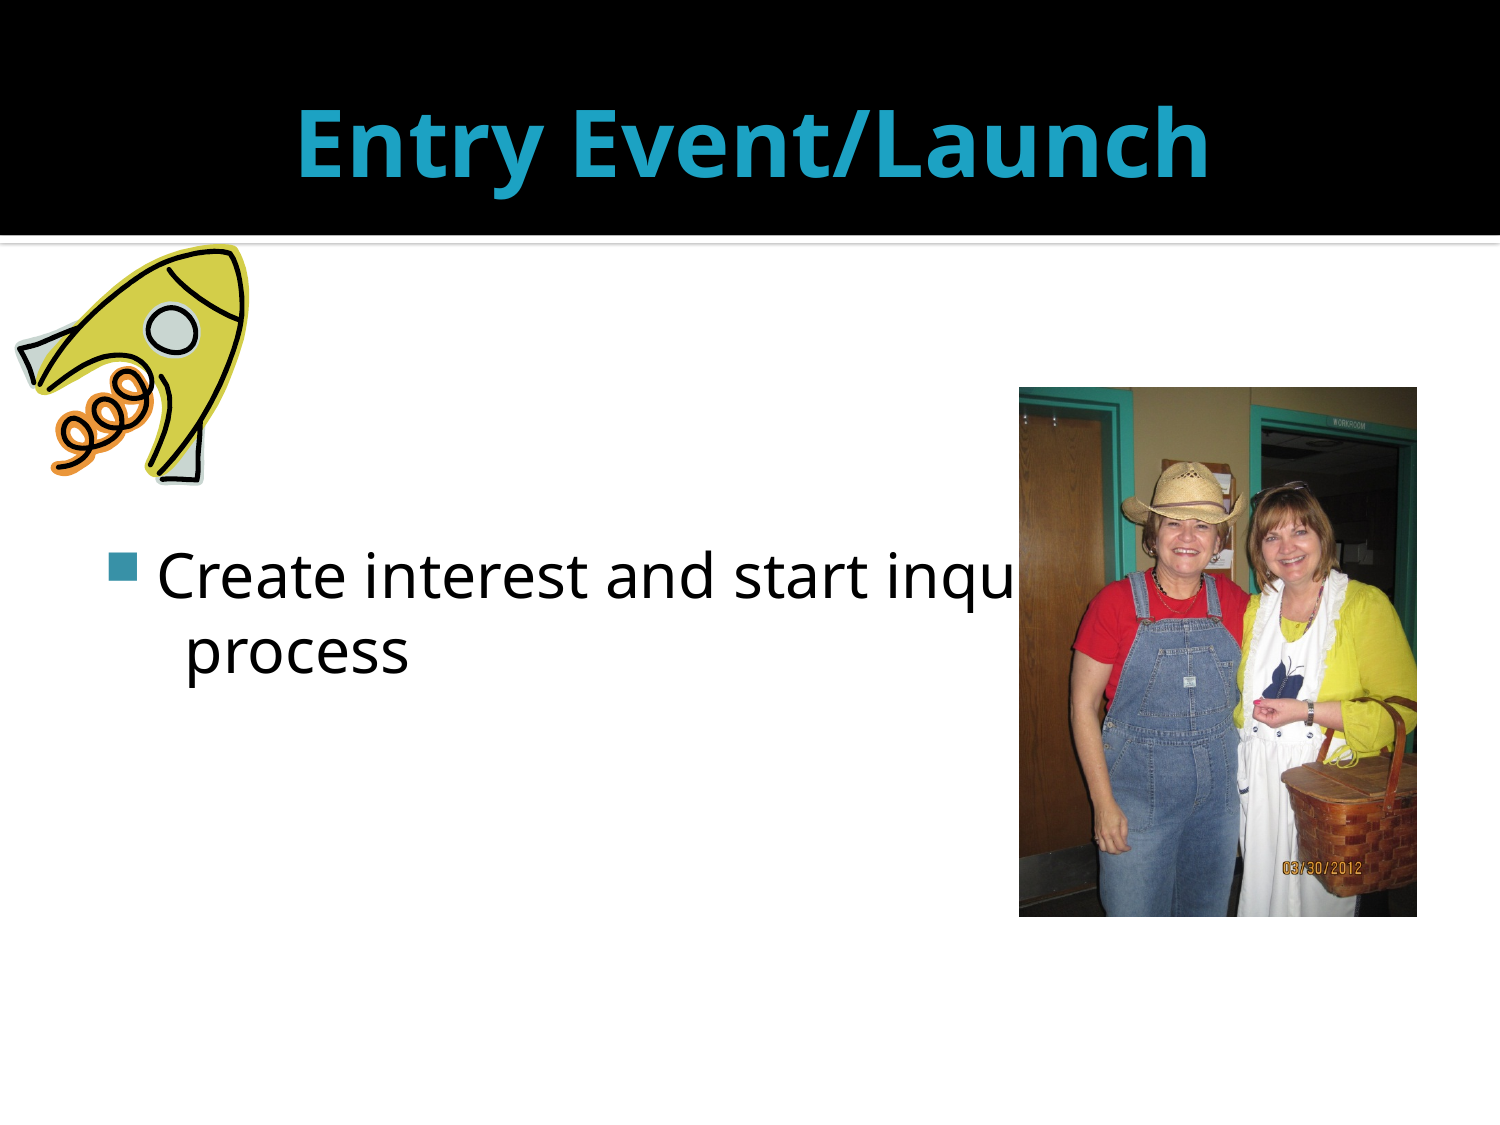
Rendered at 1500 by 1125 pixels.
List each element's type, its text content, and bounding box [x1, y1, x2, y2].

title Entry Event/Launch [75, 37, 1425, 243]
list Create interest and start inquiry process [75, 291, 1425, 1050]
picture [1019, 387, 1417, 917]
picture [12, 242, 250, 486]
